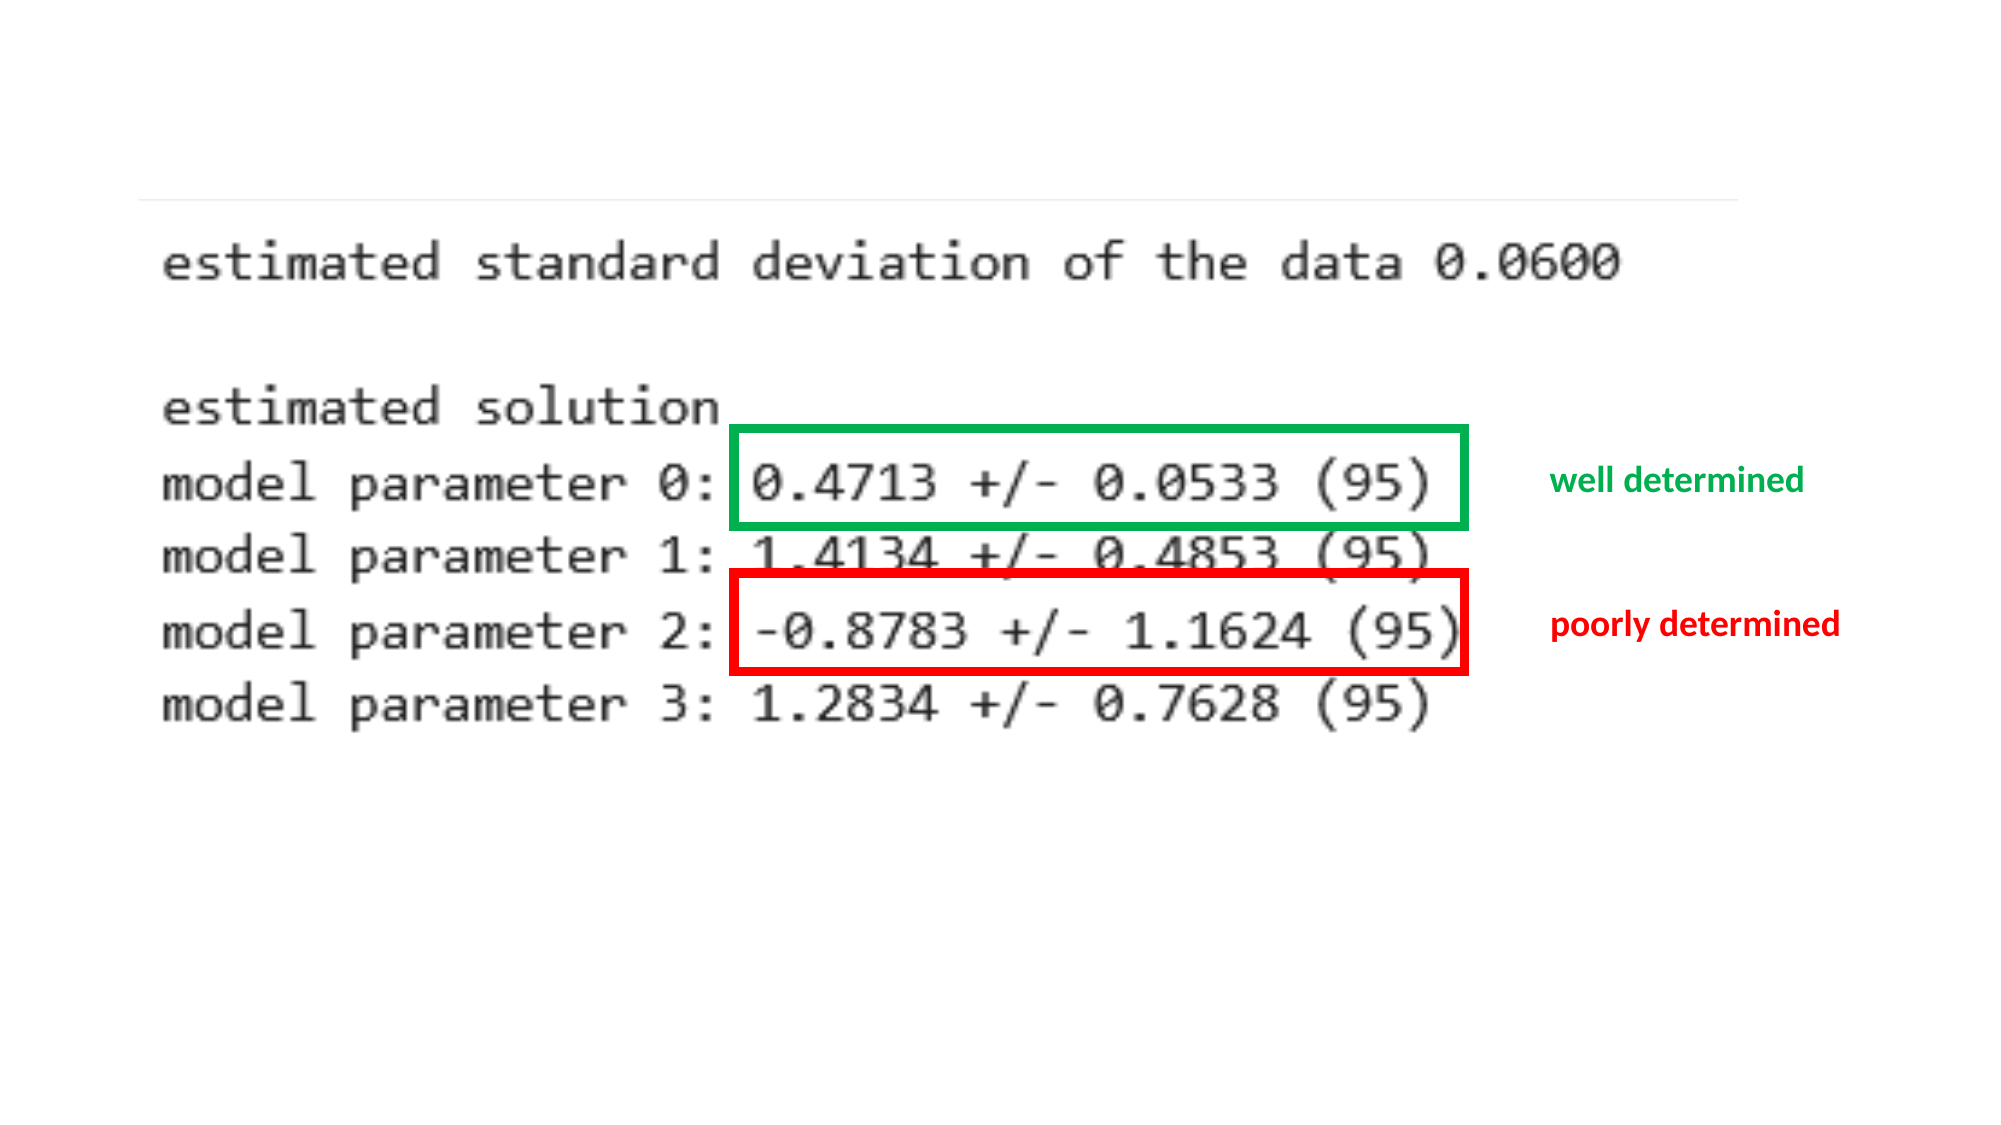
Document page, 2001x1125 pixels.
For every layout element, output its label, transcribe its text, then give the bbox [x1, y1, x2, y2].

text_box poorly determined [1738, 591, 1857, 652]
picture [79, 199, 1738, 761]
text_box well determined [1738, 447, 1821, 508]
